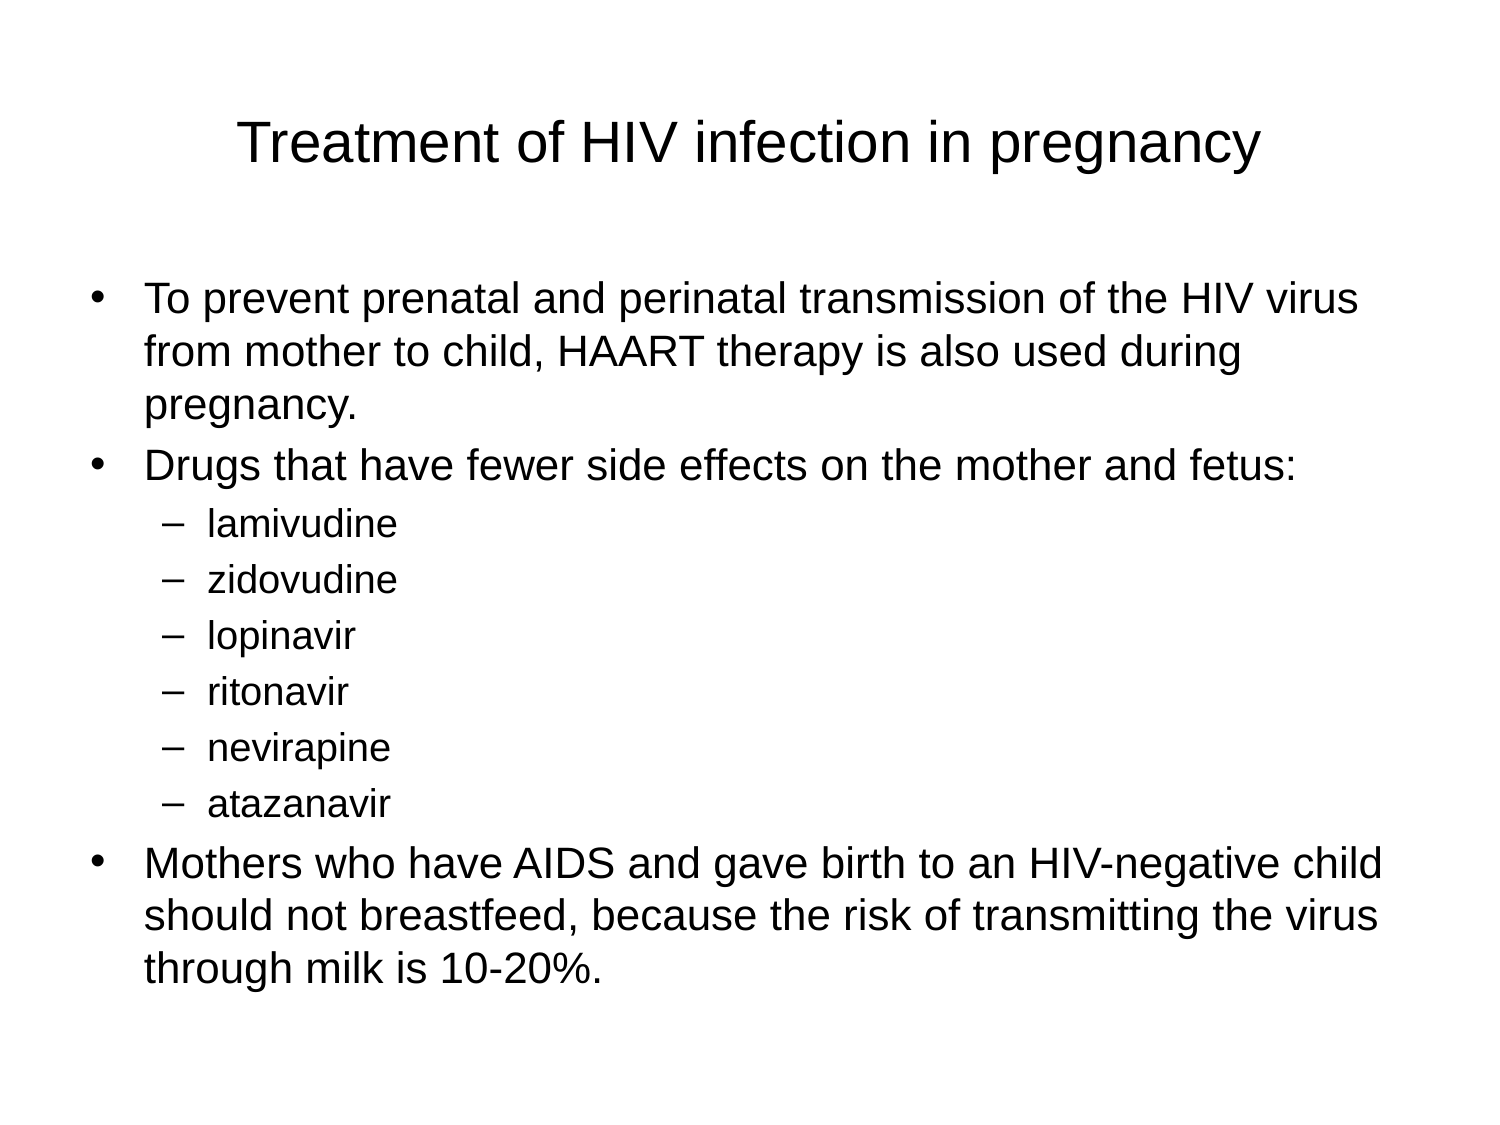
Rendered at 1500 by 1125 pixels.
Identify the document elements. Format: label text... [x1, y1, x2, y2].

list To prevent prenatal and perinatal transmission of the HIV virus from mother to child, HAART therapy is also used during pregnancy. Drugs that have fewer side effects on the mother and fetus: lamivudine zidovudine lopinavir ritonavir nevirapine atazanavir Mothers who have AIDS and gave birth to an HIV-negative child should not breastfeed, because the risk of transmitting the virus through milk is 10-20%. [75, 262, 1425, 1005]
title Treatment of HIV infection in pregnancy [75, 45, 1425, 233]
